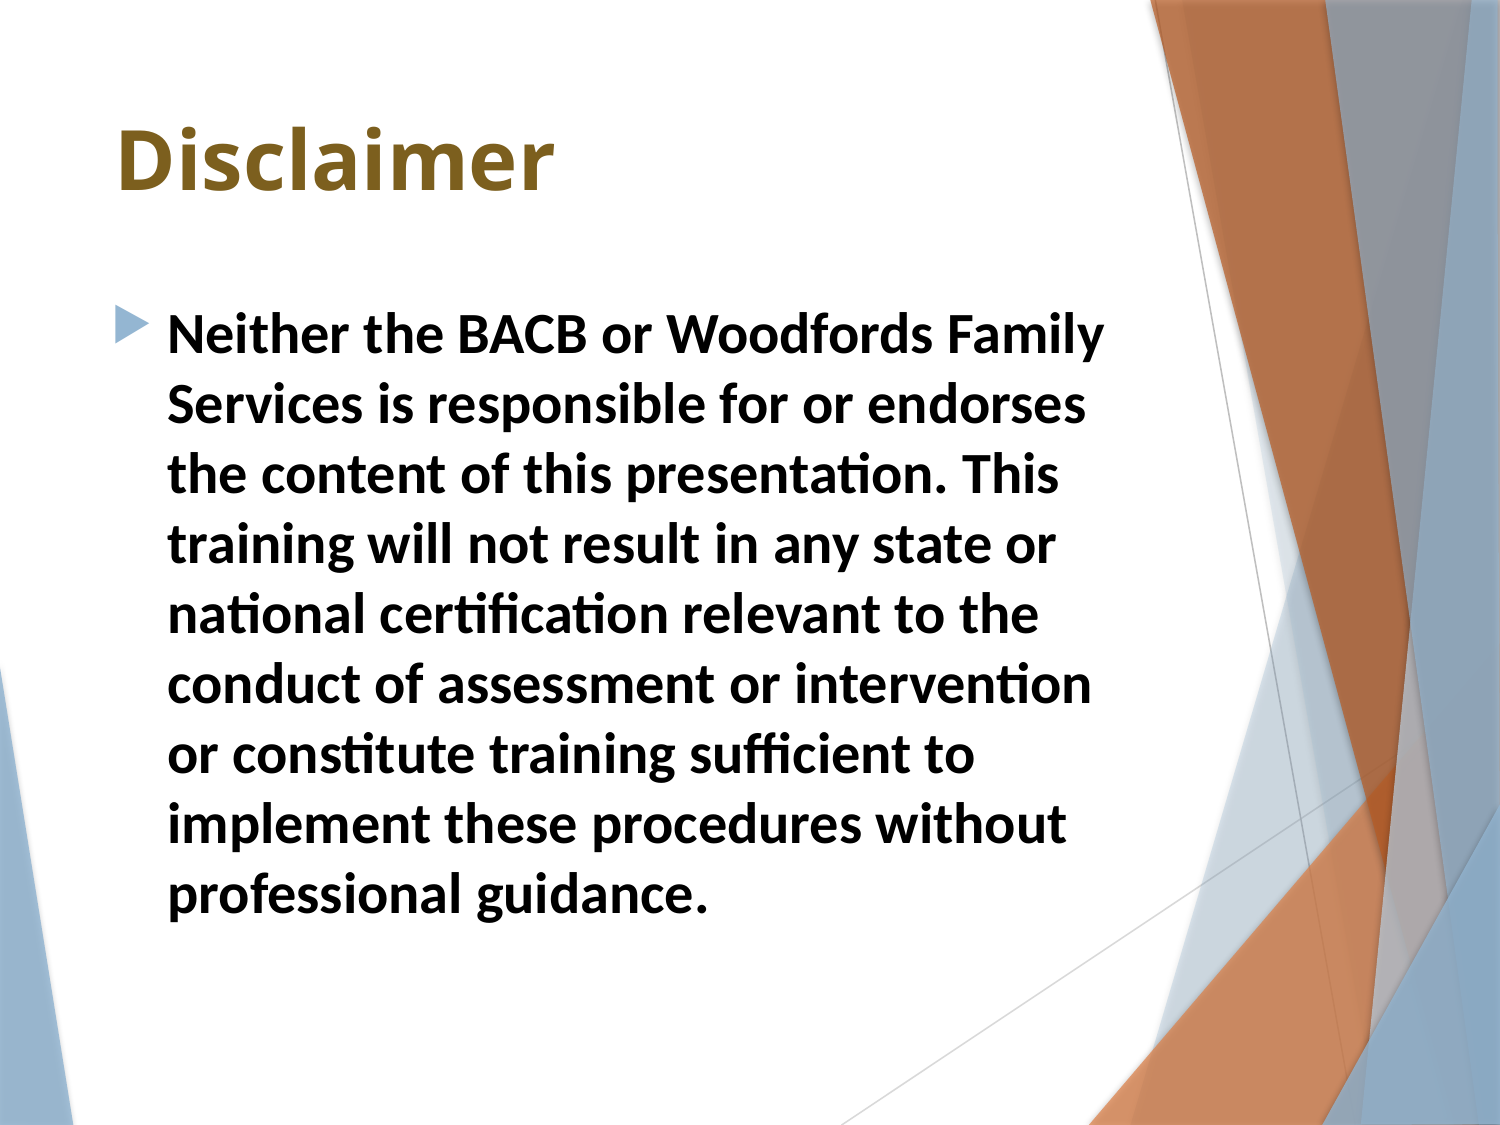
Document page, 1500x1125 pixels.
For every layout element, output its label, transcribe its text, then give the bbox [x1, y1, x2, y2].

list Neither the BACB or Woodfords Family Services is responsible for or endorses the content of this presentation. This training will not result in any state or national certification relevant to the conduct of assessment or intervention or constitute training sufficient to implement these procedures without professional guidance. [96, 287, 1138, 925]
title Disclaimer [99, 99, 1142, 317]
